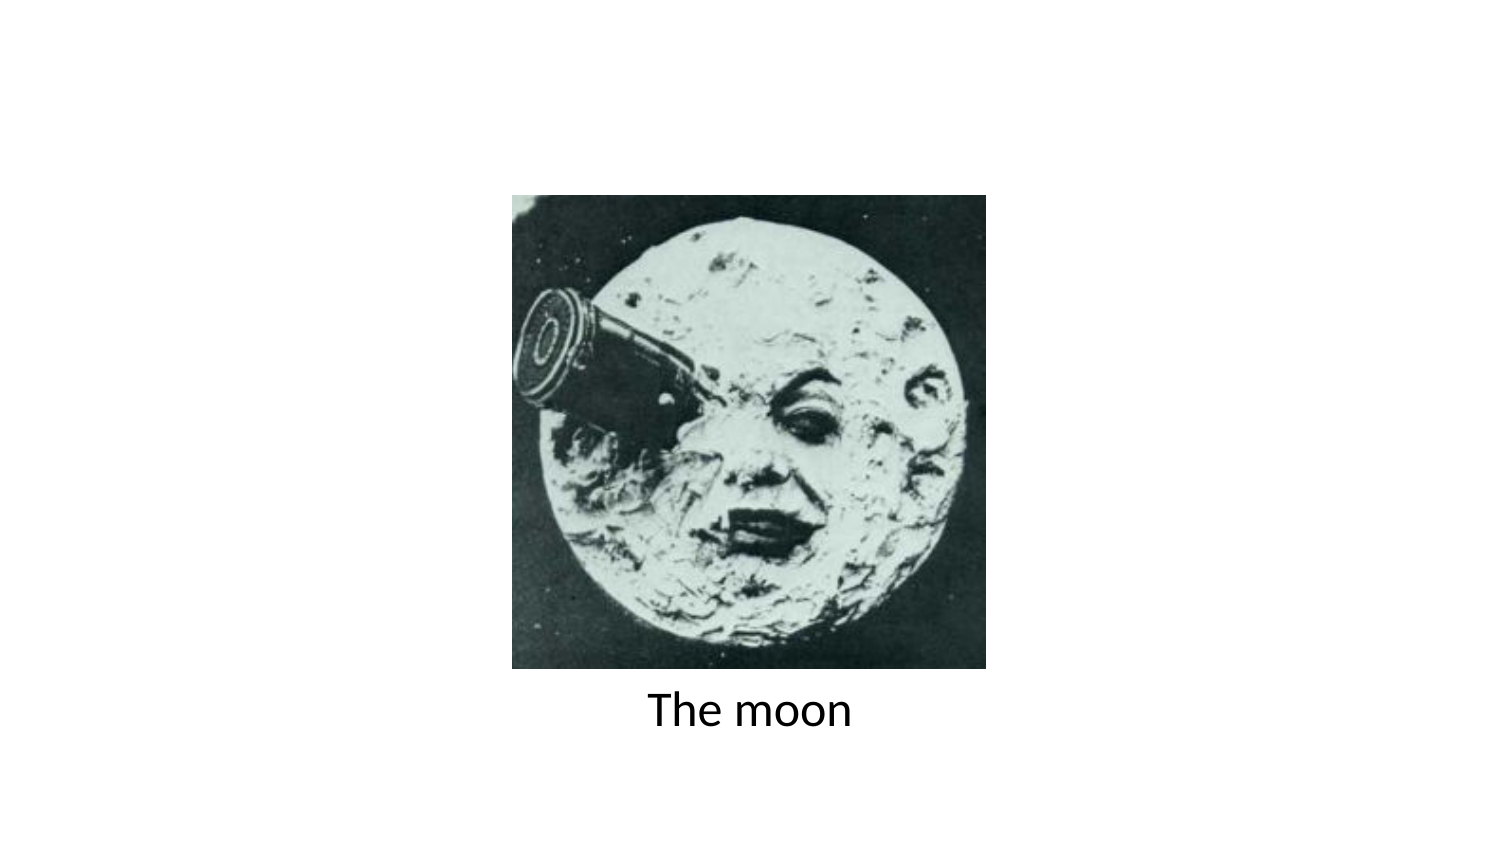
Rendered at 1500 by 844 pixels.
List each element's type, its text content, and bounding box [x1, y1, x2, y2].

picture [512, 195, 986, 669]
list The moon [75, 668, 1425, 753]
